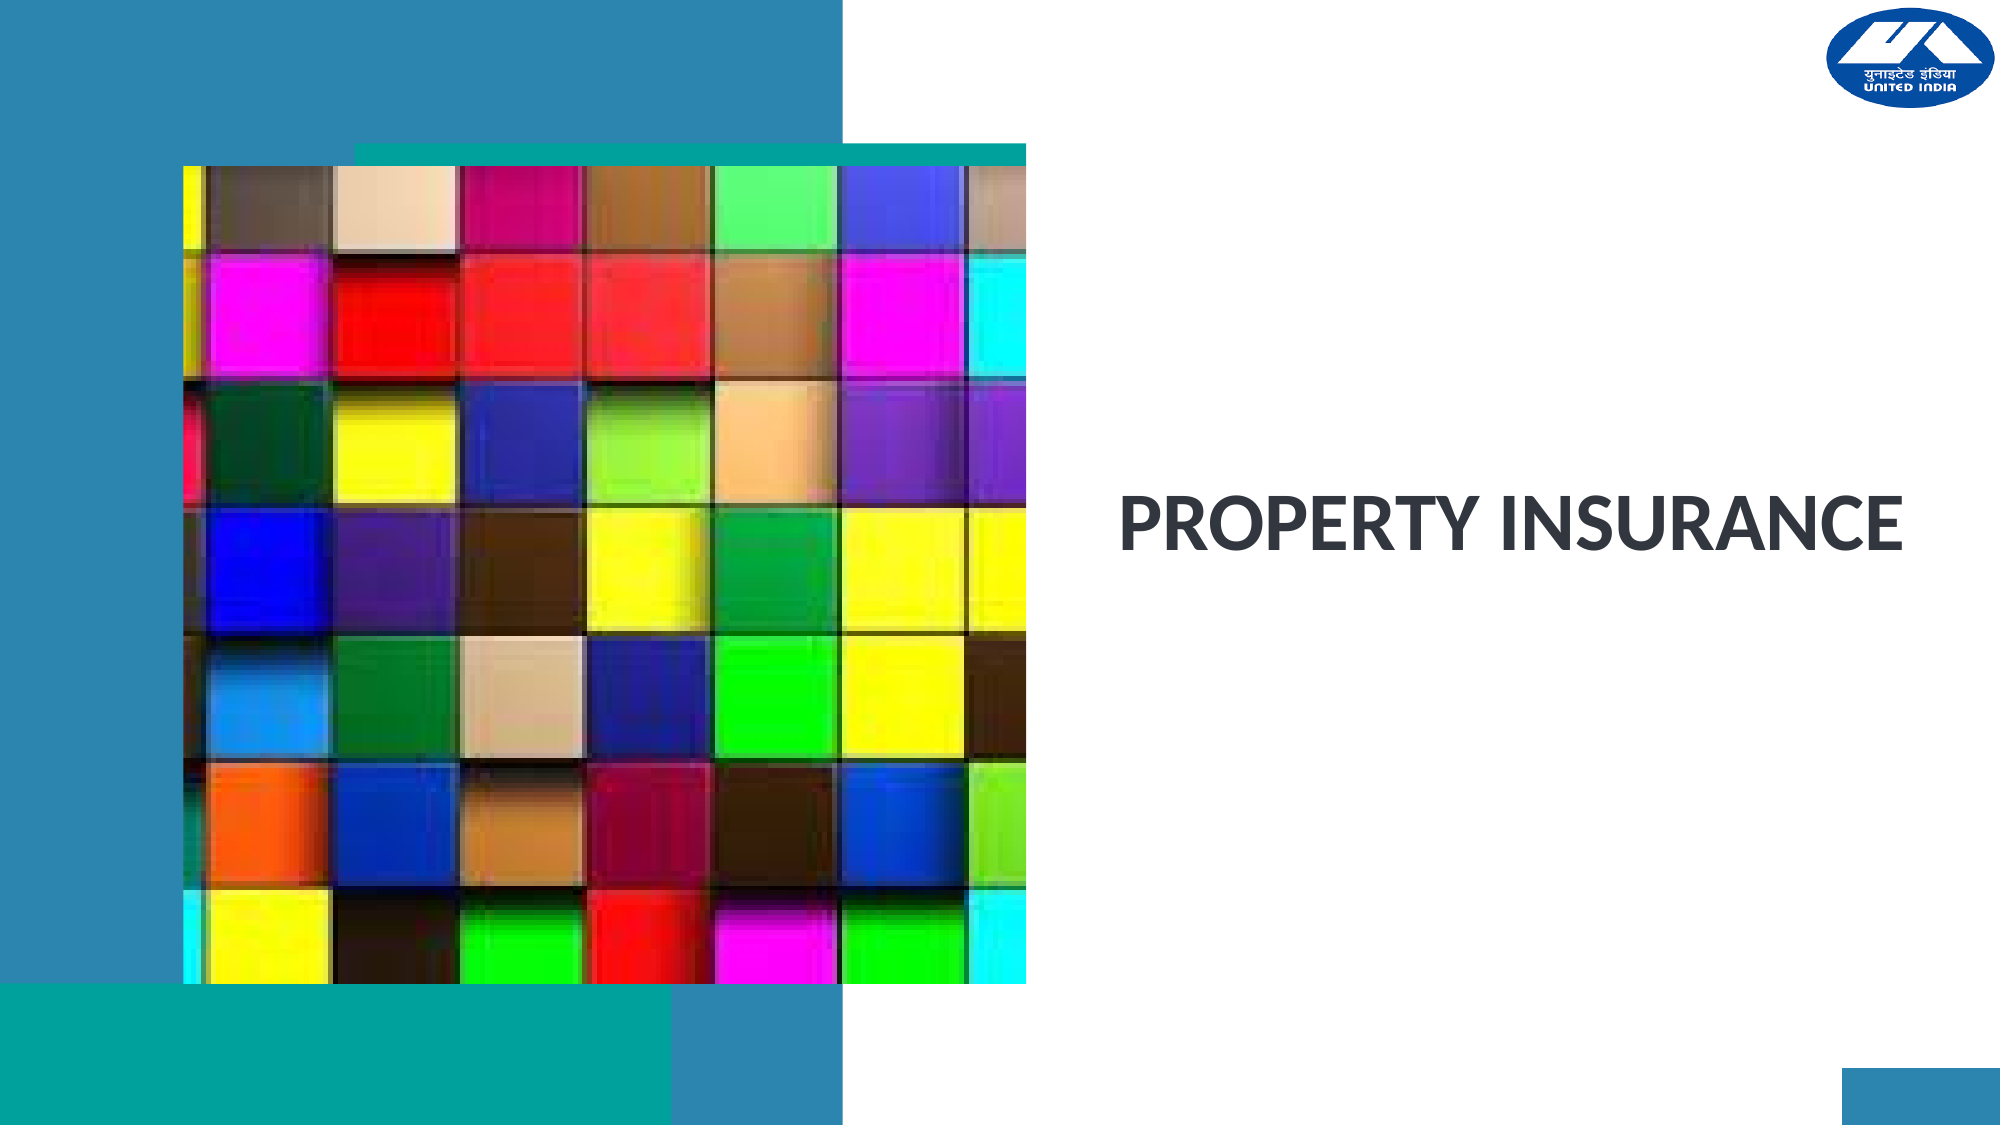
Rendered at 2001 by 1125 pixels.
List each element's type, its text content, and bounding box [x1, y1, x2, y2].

picture [1820, 3, 2000, 111]
title PROPERTY INSURANCE [1103, 321, 1969, 577]
picture [183, 166, 1027, 984]
